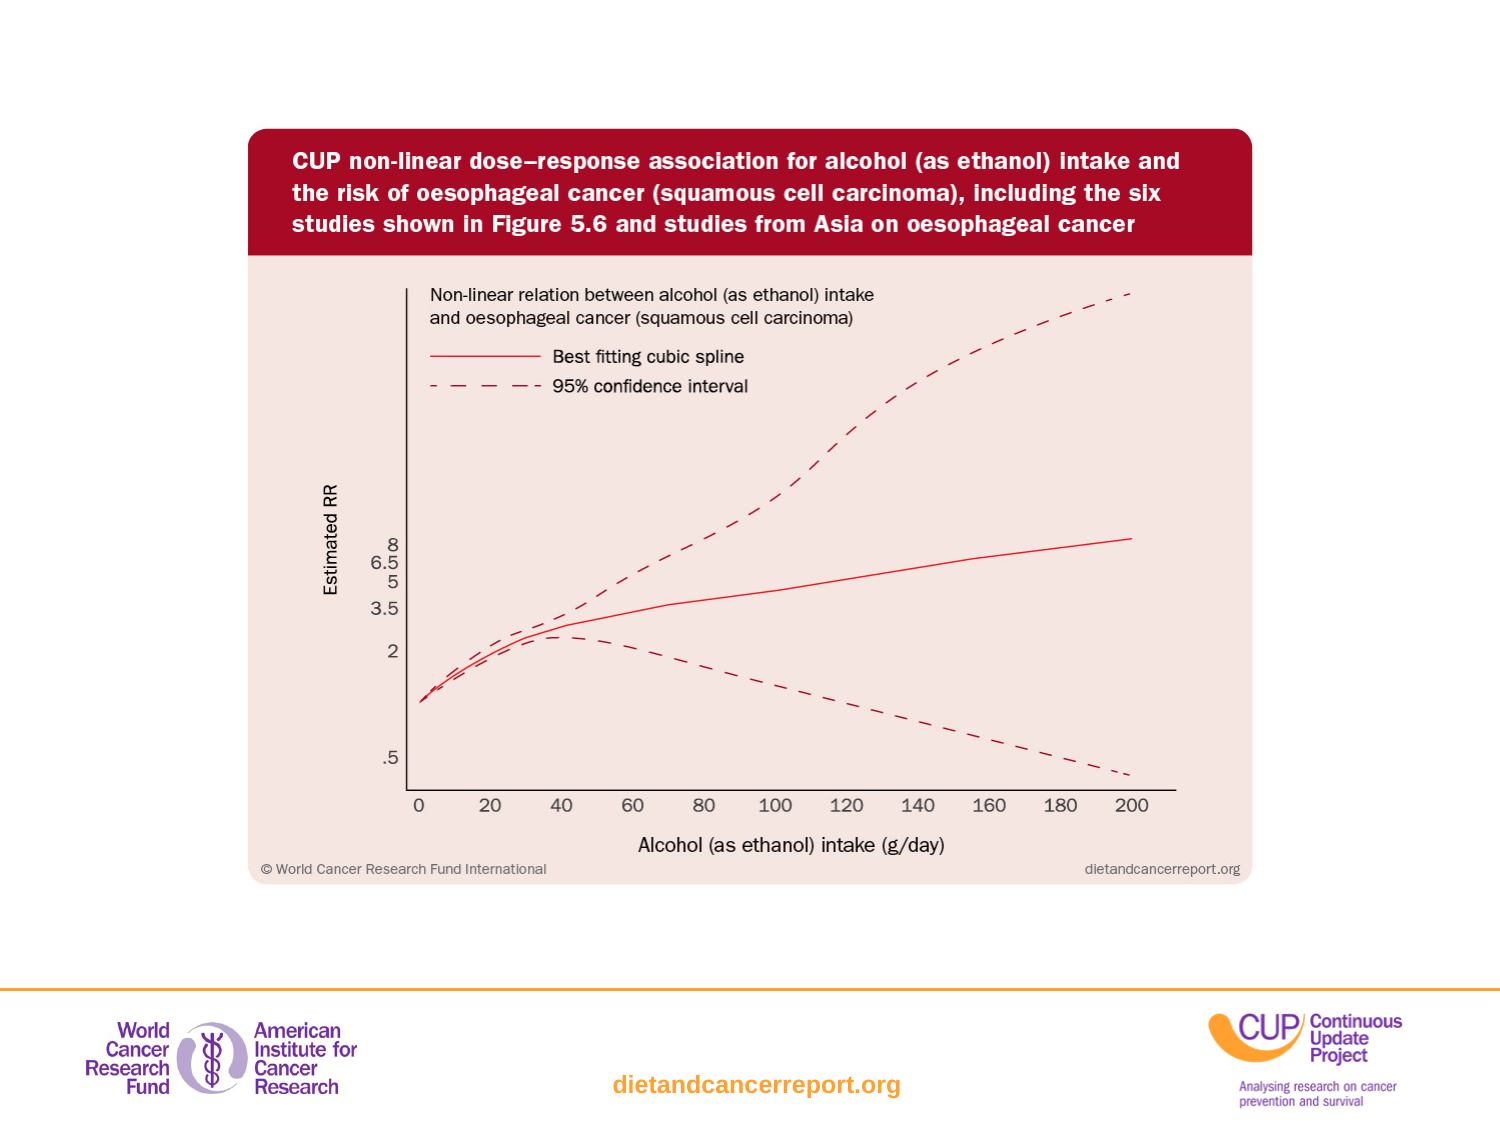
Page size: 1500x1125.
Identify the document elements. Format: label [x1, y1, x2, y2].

picture [86, 1022, 357, 1094]
picture [1207, 1013, 1403, 1109]
picture [218, 98, 1282, 914]
